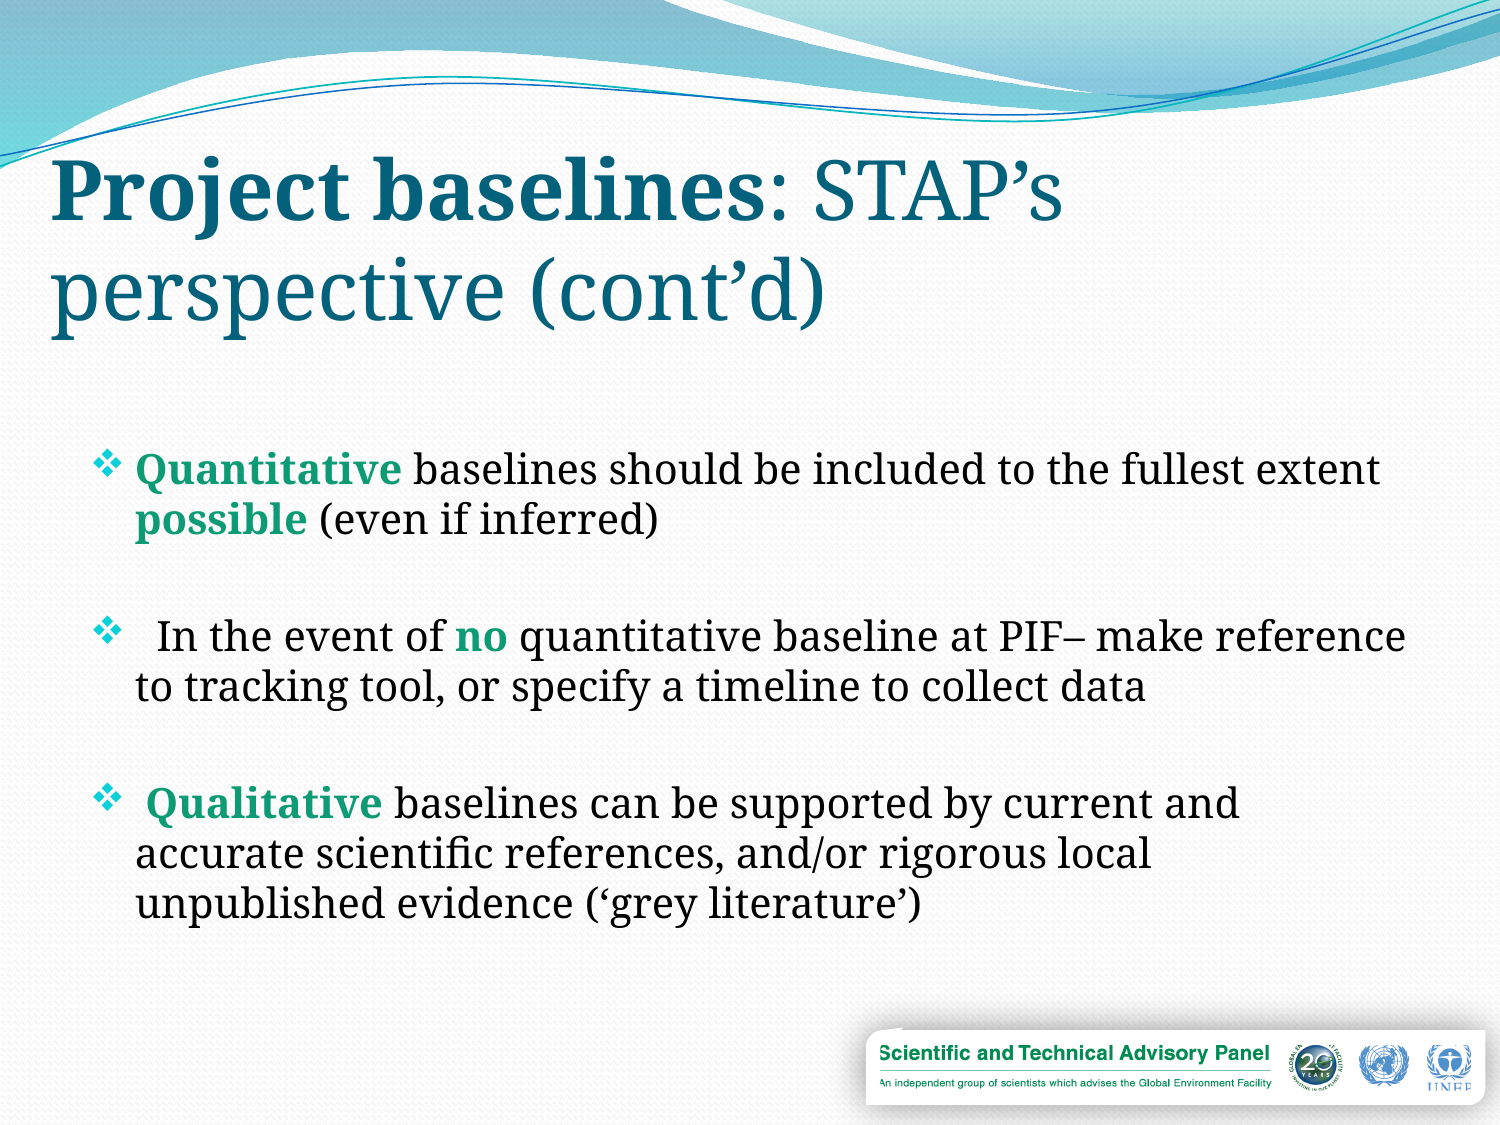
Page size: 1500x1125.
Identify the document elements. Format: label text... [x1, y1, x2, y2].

list Quantitative baselines should be included to the fullest extent possible (even if inferred) In the event of no quantitative baseline at PIF– make reference to tracking tool, or specify a timeline to collect data Qualitative baselines can be supported by current and accurate scientific references, and/or rigorous local unpublished evidence (‘grey literature’) [75, 362, 1425, 988]
title Project baselines: STAP’s perspective (cont’d) [50, 149, 1463, 338]
picture [872, 1037, 1479, 1099]
